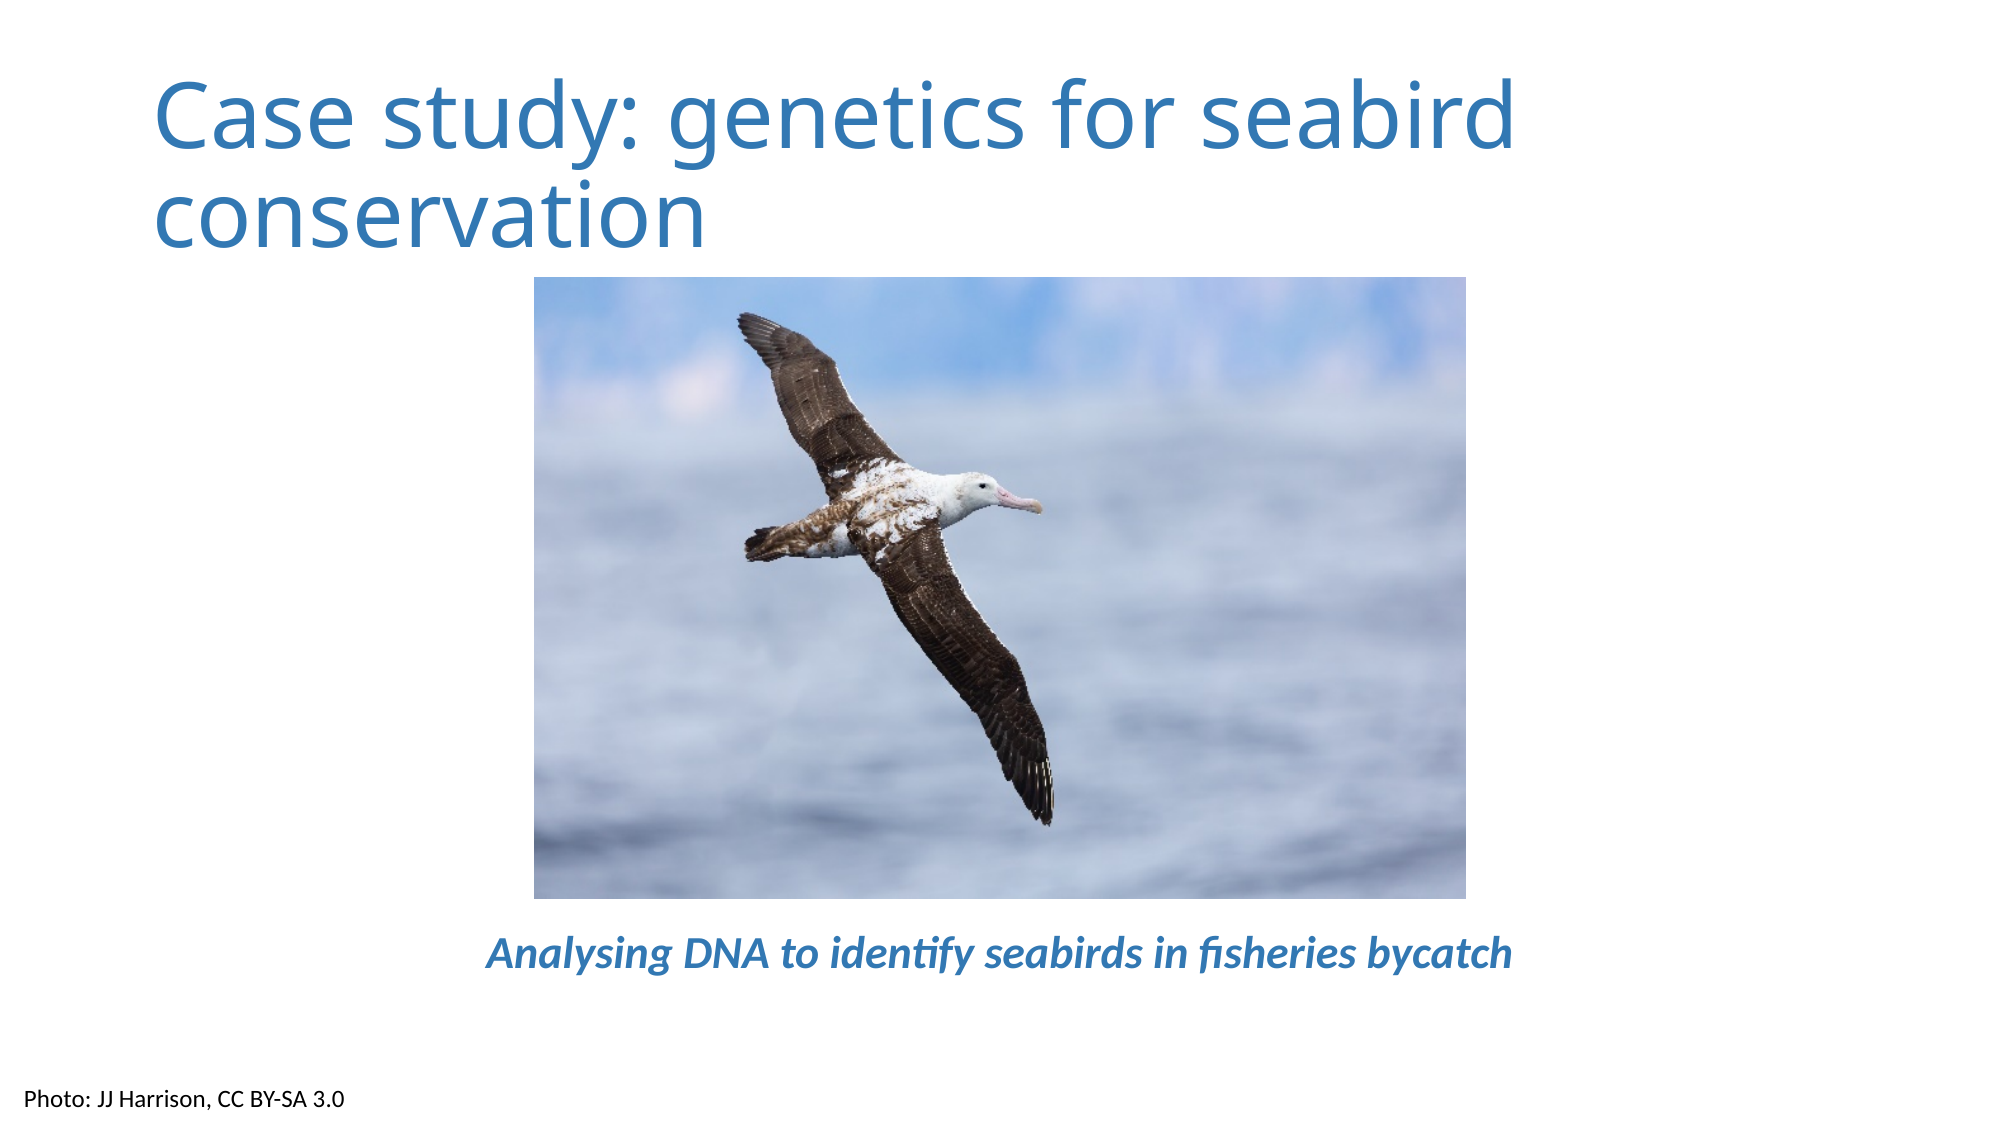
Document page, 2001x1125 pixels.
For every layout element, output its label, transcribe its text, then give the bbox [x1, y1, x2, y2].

title Case study: genetics for seabird conservation [137, 59, 1863, 278]
text_box Photo: JJ Harrison, CC BY-SA 3.0 [0, 1074, 693, 1120]
text_box Analysing DNA to identify seabirds in fisheries bycatch [335, 915, 1630, 986]
picture [534, 277, 1466, 899]
